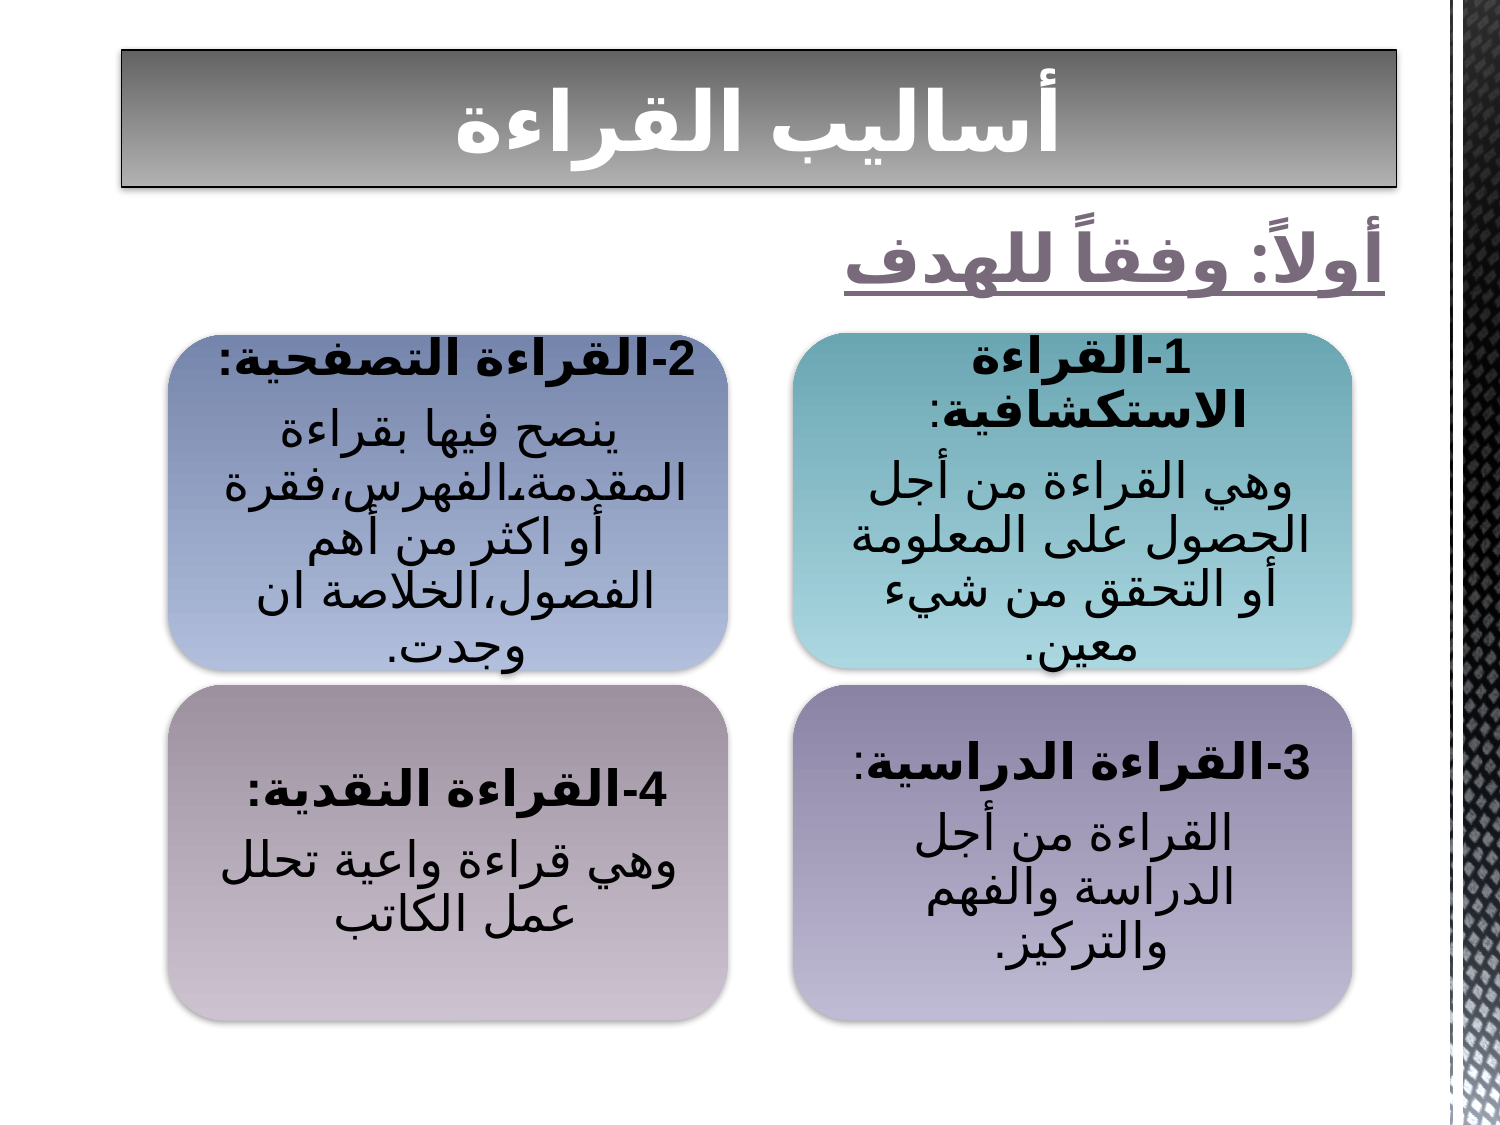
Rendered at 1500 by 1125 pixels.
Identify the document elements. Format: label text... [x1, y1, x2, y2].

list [105, 307, 1407, 1036]
picture [1447, 0, 1500, 1125]
title أساليب القراءة [121, 49, 1397, 188]
text_box أولاً: وفقاً للهدف [399, 200, 1400, 303]
